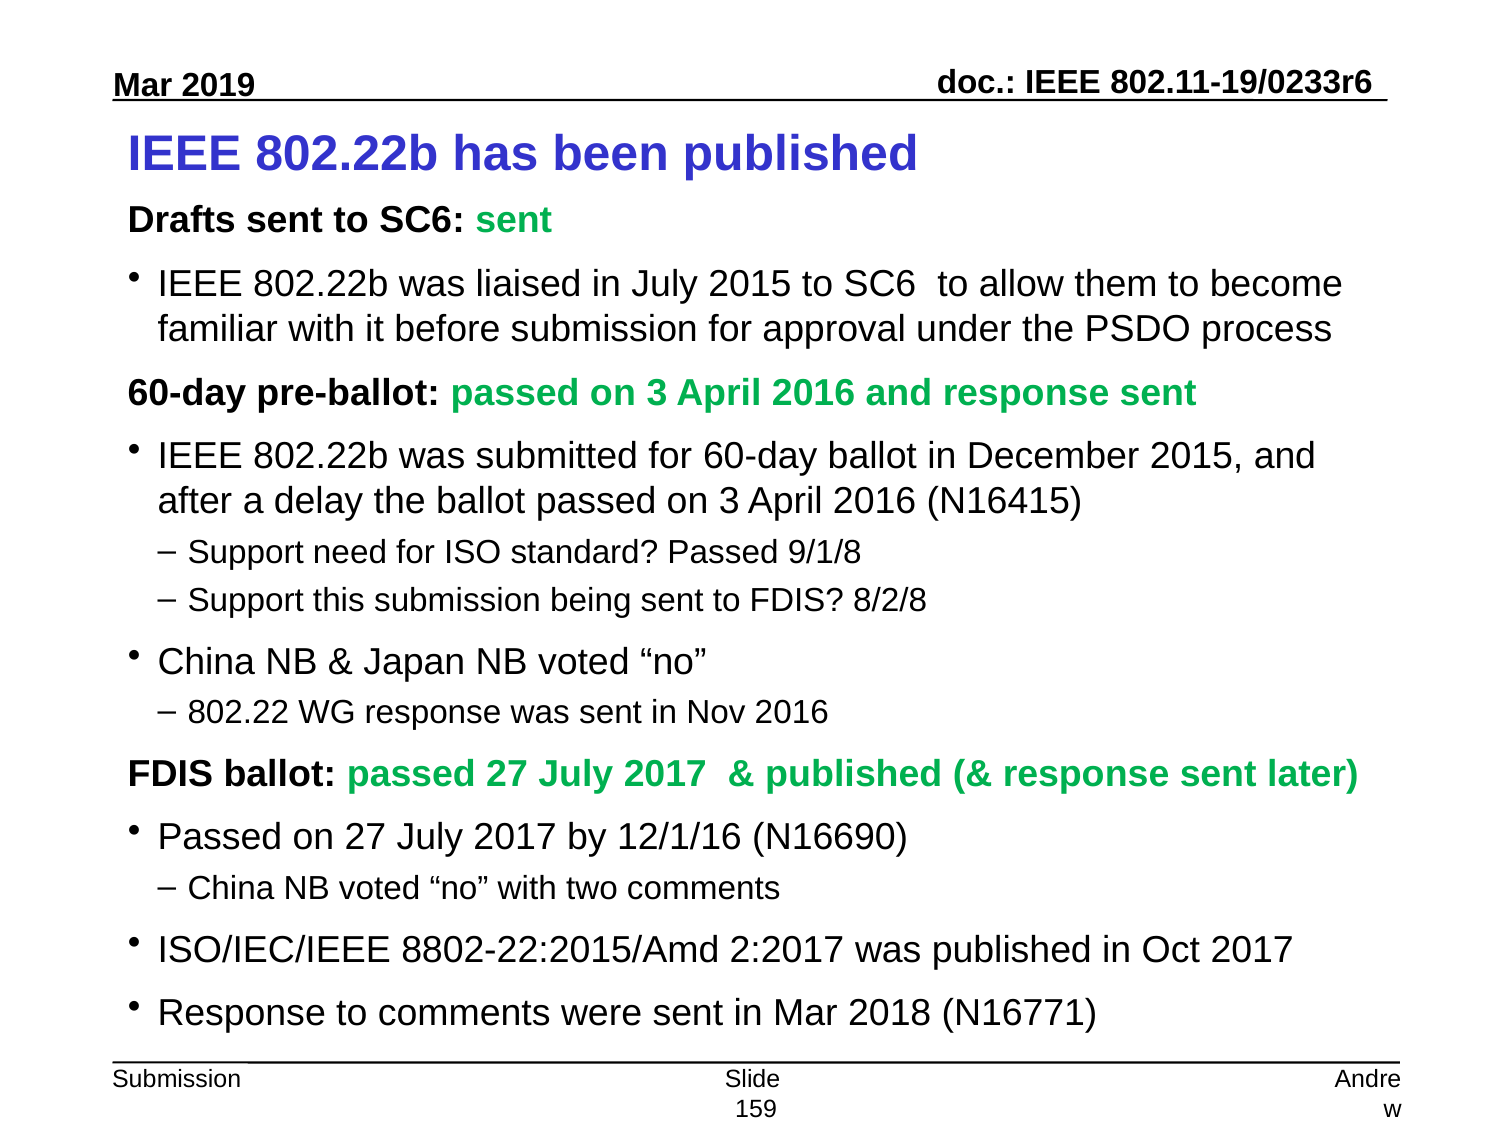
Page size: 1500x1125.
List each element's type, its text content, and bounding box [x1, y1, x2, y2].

slide_number Slide 159 [709, 1061, 803, 1093]
list Drafts sent to SC6: sent IEEE 802.22b was liaised in July 2015 to SC6 to allow them to become familiar with it before submission for approval under the PSDO process 60-day pre-ballot: passed on 3 April 2016 and response sent IEEE 802.22b was submitted for 60-day ballot in December 2015, and after a delay the ballot passed on 3 April 2016 (N16415) Support need for ISO standard? Passed 9/1/8 Support this submission being sent to FDIS? 8/2/8 China NB & Japan NB voted “no” 802.22 WG response was sent in Nov 2016 FDIS ballot: passed 27 July 2017 & published (& response sent later) Passed on 27 July 2017 by 12/1/16 (N16690) China NB voted “no” with two comments ISO/IEC/IEEE 8802-22:2015/Amd 2:2017 was published in Oct 2017 Response to comments were sent in Mar 2018 (N16771) [112, 187, 1388, 863]
footer Andrew Myles, Cisco [1320, 1061, 1402, 1093]
title IEEE 802.22b has been published [112, 112, 1388, 187]
